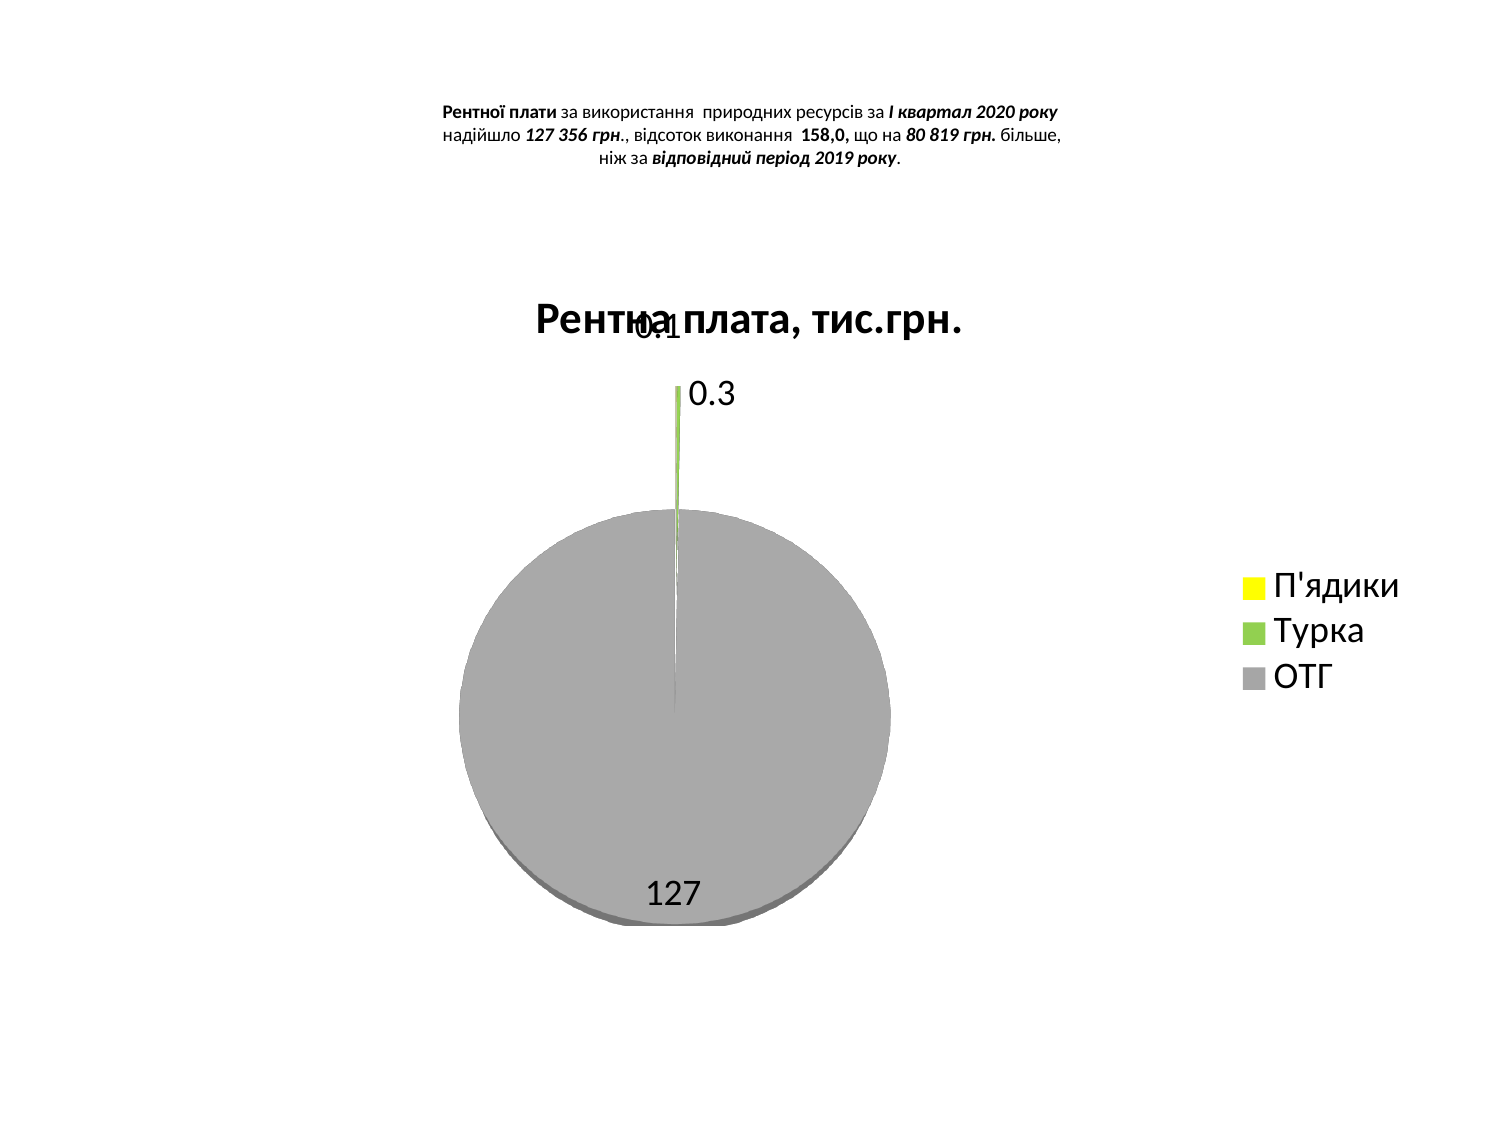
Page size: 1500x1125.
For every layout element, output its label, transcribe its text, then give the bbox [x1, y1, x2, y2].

title Рентної плати за використання природних ресурсів за І квартал 2020 року надійшло 127 356 грн., відсоток виконання 158,0, що на 80 819 грн. більше, ніж за відповідний період 2019 року. [75, 45, 1425, 233]
chart [74, 262, 1426, 1006]
